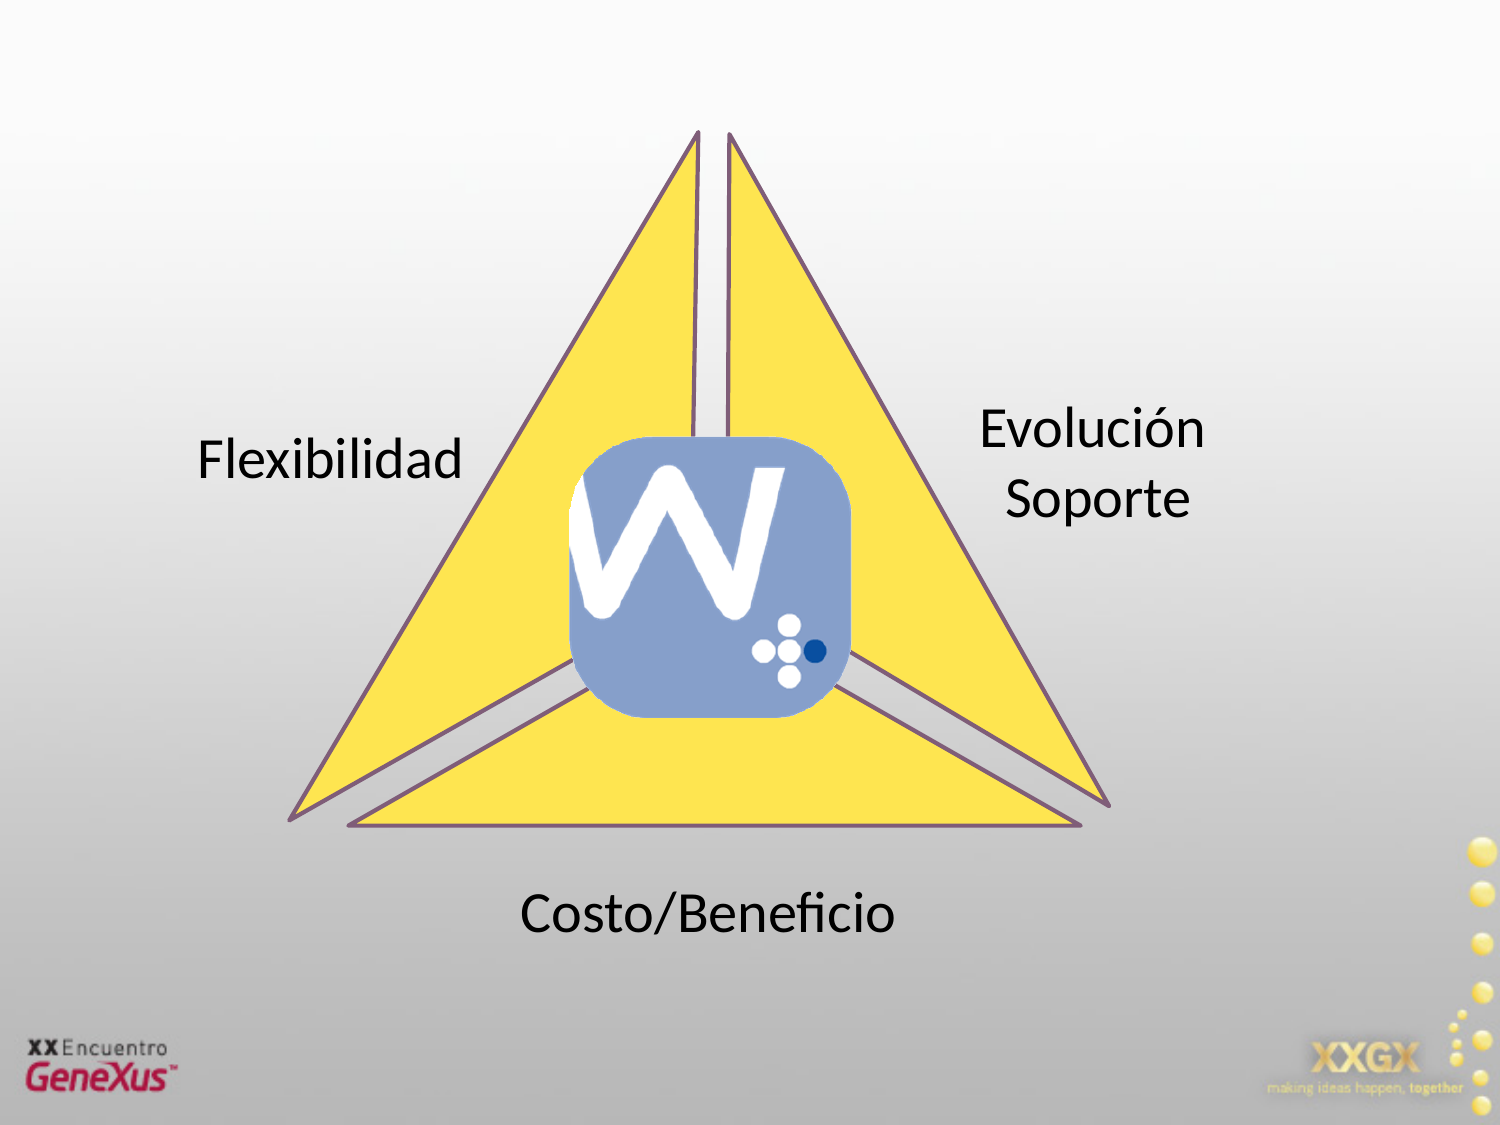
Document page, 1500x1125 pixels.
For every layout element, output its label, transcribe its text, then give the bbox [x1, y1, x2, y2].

text_box [346, 705, 1083, 828]
text_box Costo/Beneficio [442, 866, 975, 952]
text_box [725, 132, 872, 425]
picture [0, 0, 1500, 1125]
text_box Evolución Soporte [832, 382, 1365, 537]
text_box [287, 498, 542, 823]
text_box [529, 130, 701, 425]
text_box [874, 537, 1111, 808]
text_box Flexibilidad [64, 412, 597, 498]
